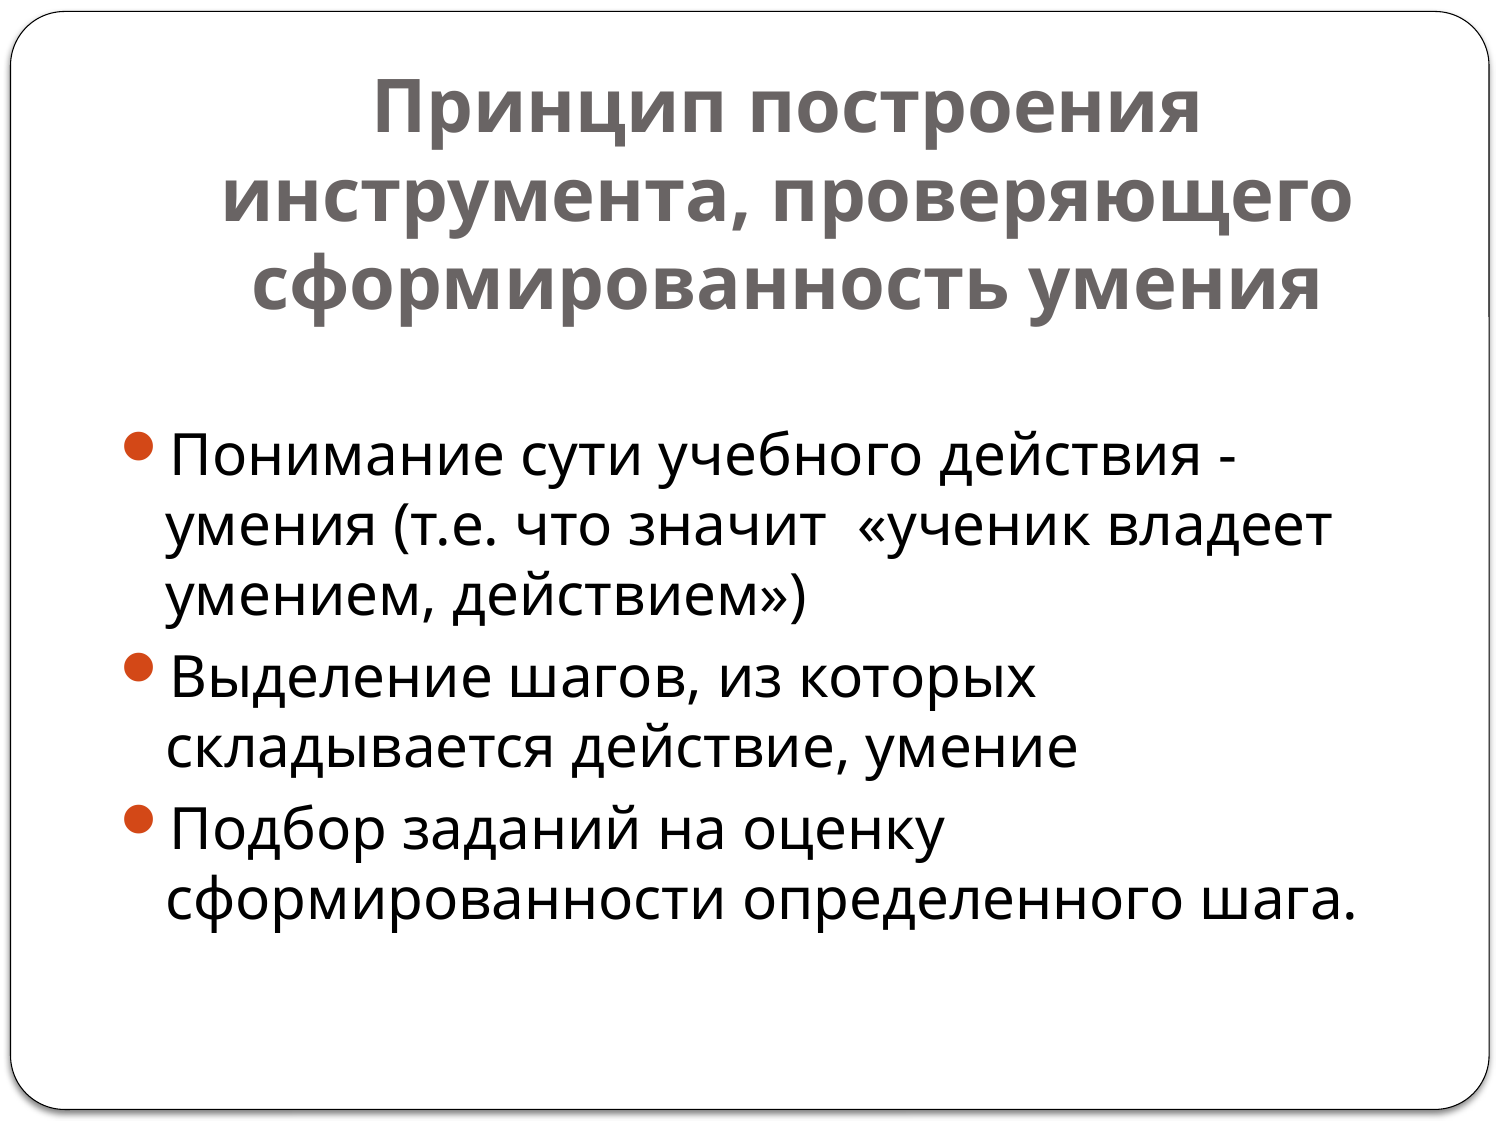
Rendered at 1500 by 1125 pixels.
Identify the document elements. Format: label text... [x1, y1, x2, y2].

title Принцип построения инструмента, проверяющего сформированность умения [150, 45, 1425, 340]
list Понимание сути учебного действия - умения (т.е. что значит «ученик владеет умением, действием») Выделение шагов, из которых складывается действие, умение Подбор заданий на оценку сформированности определенного шага. [105, 410, 1407, 1043]
